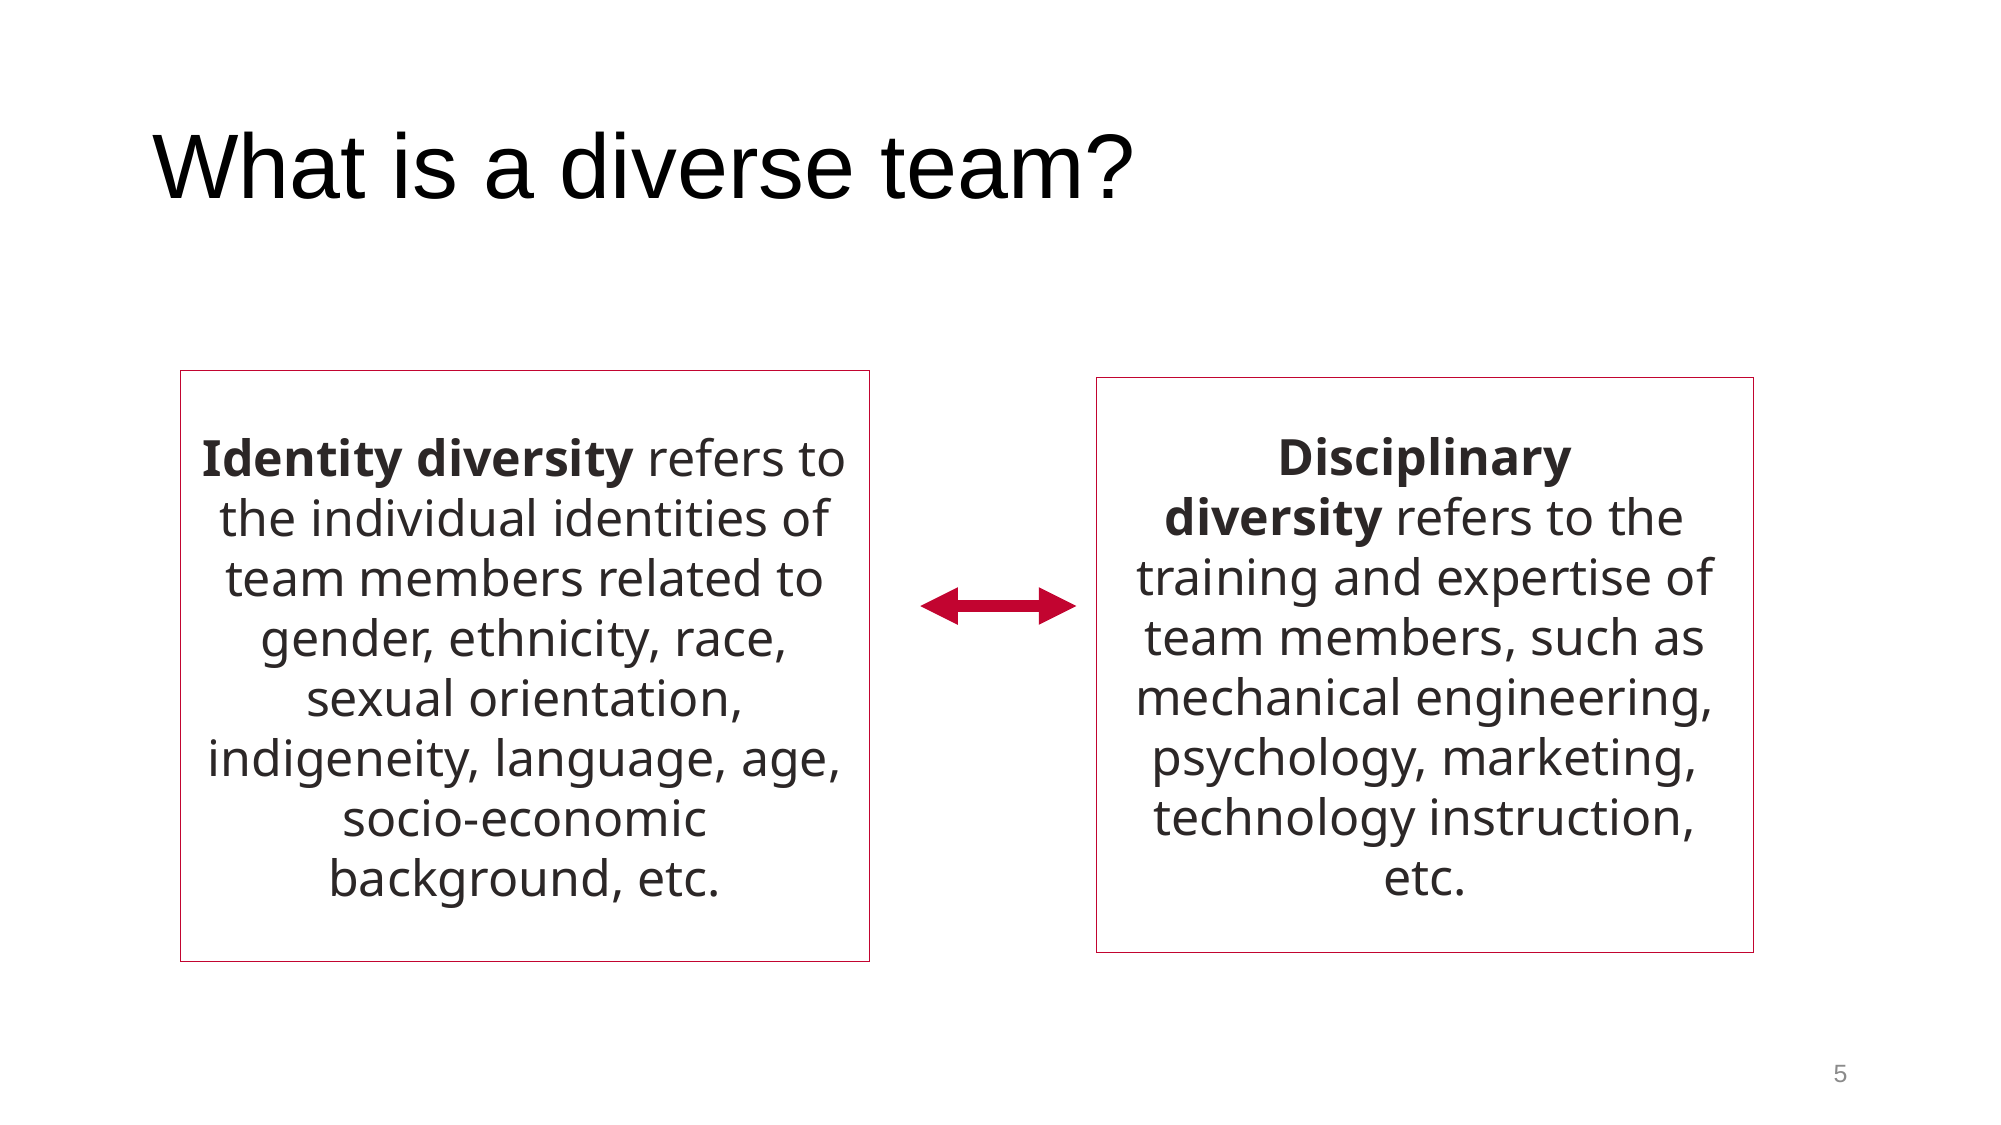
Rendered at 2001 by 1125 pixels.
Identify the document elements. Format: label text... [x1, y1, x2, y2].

text_box Disciplinary diversity refers to the training and expertise of team members, such as mechanical engineering, psychology, marketing, technology instruction, etc. [1096, 377, 1754, 953]
text_box Identity diversity refers to the individual identities of team members related to gender, ethnicity, race, sexual orientation, indigeneity, language, age, socio-economic background, etc. [180, 370, 870, 962]
title What is a diverse team? [137, 59, 1863, 278]
slide_number 5 [1412, 1042, 1863, 1103]
